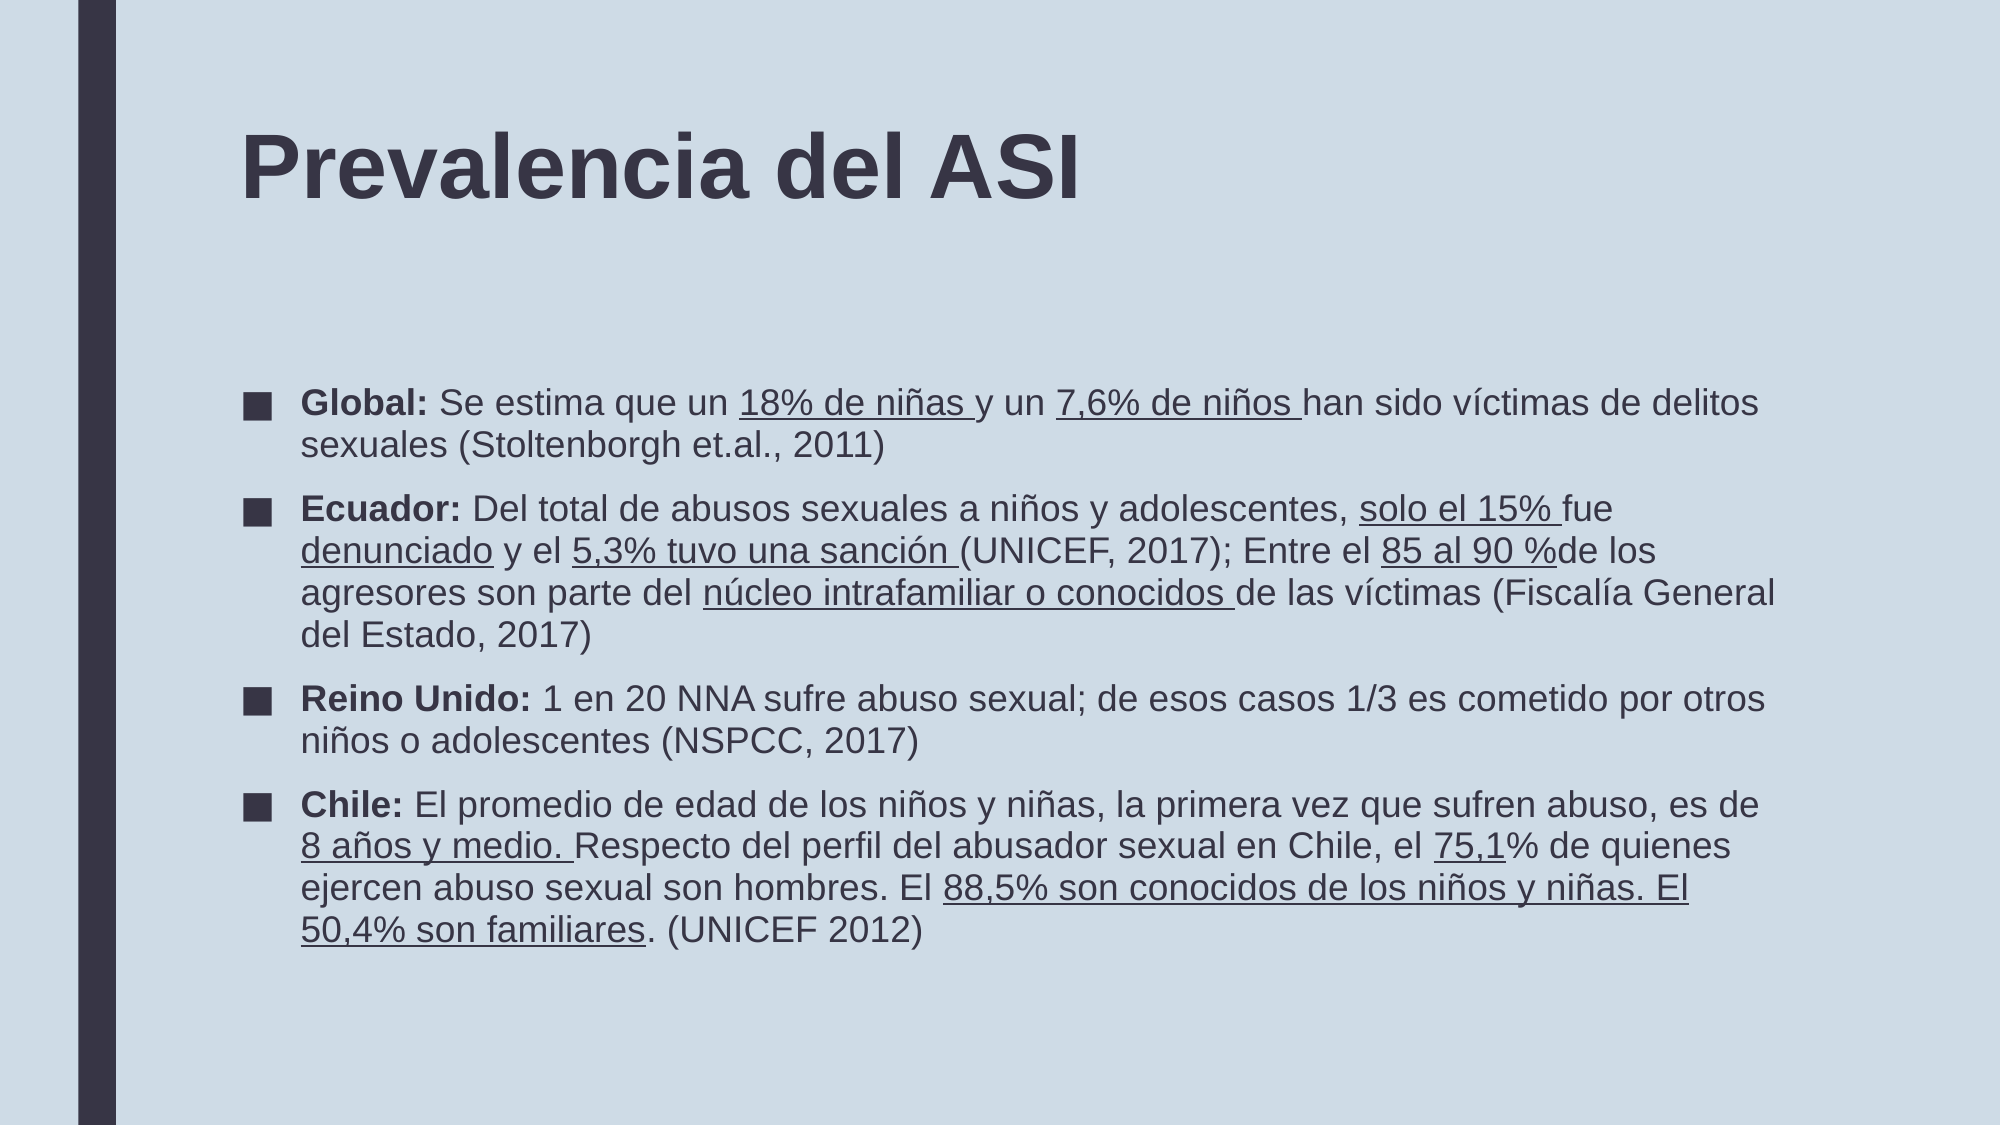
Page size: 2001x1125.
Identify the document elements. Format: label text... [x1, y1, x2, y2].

list Global: Se estima que un 18% de niñas y un 7,6% de niños han sido víctimas de delitos sexuales (Stoltenborgh et.al., 2011) Ecuador: Del total de abusos sexuales a niños y adolescentes, solo el 15% fue denunciado y el 5,3% tuvo una sanción (UNICEF, 2017); Entre el 85 al 90 %de los agresores son parte del núcleo intrafamiliar o conocidos de las víctimas (Fiscalía General del Estado, 2017) Reino Unido: 1 en 20 NNA sufre abuso sexual; de esos casos 1/3 es cometido por otros niños o adolescentes (NSPCC, 2017) Chile: El promedio de edad de los niños y niñas, la primera vez que sufren abuso, es de 8 años y medio. Respecto del perfil del abusador sexual en Chile, el 75,1% de quienes ejercen abuso sexual son hombres. El 88,5% son conocidos de los niños y niñas. El 50,4% son familiares. (UNICEF 2012) [225, 375, 1800, 963]
title Prevalencia del ASI [225, 112, 1800, 357]
